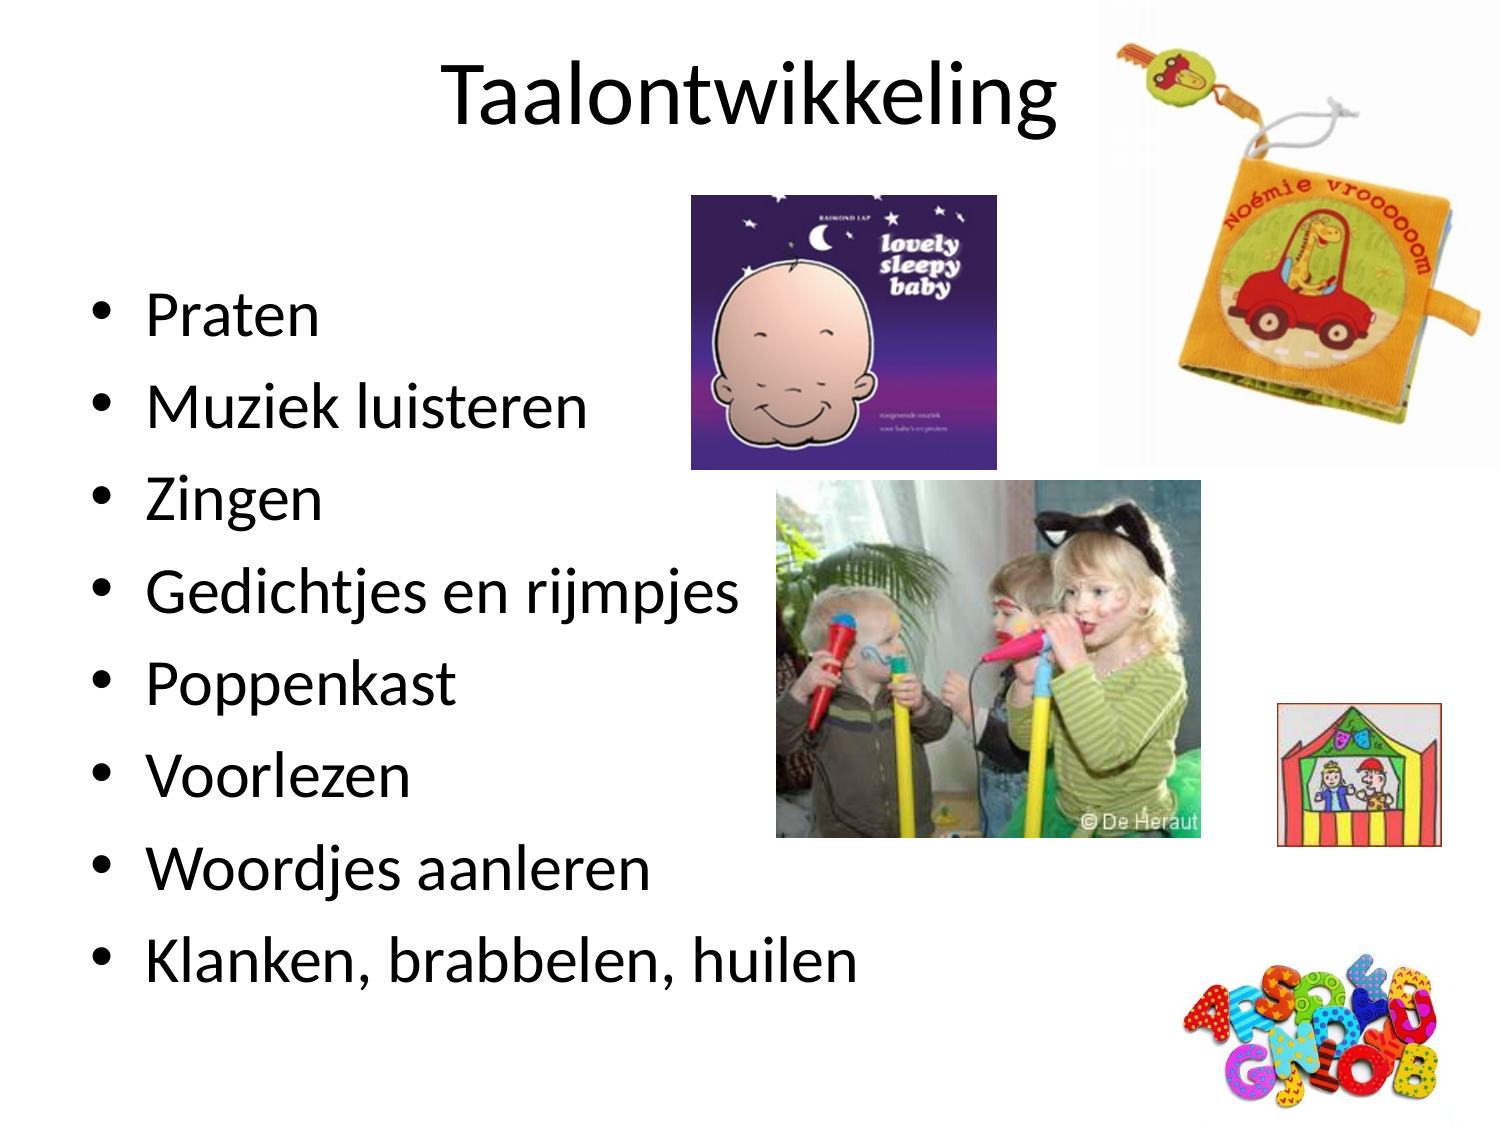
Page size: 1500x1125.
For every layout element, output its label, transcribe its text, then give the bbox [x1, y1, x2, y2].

picture [1098, 0, 1500, 469]
picture [691, 195, 997, 471]
title Taalontwikkeling [75, 0, 1096, 176]
picture [1171, 935, 1461, 1125]
picture [1277, 702, 1442, 847]
list Praten Muziek luisteren Zingen Gedichtjes en rijmpjes Poppenkast Voorlezen Woordjes aanleren Klanken, brabbelen, huilen [75, 262, 1425, 1005]
picture [776, 480, 1201, 839]
